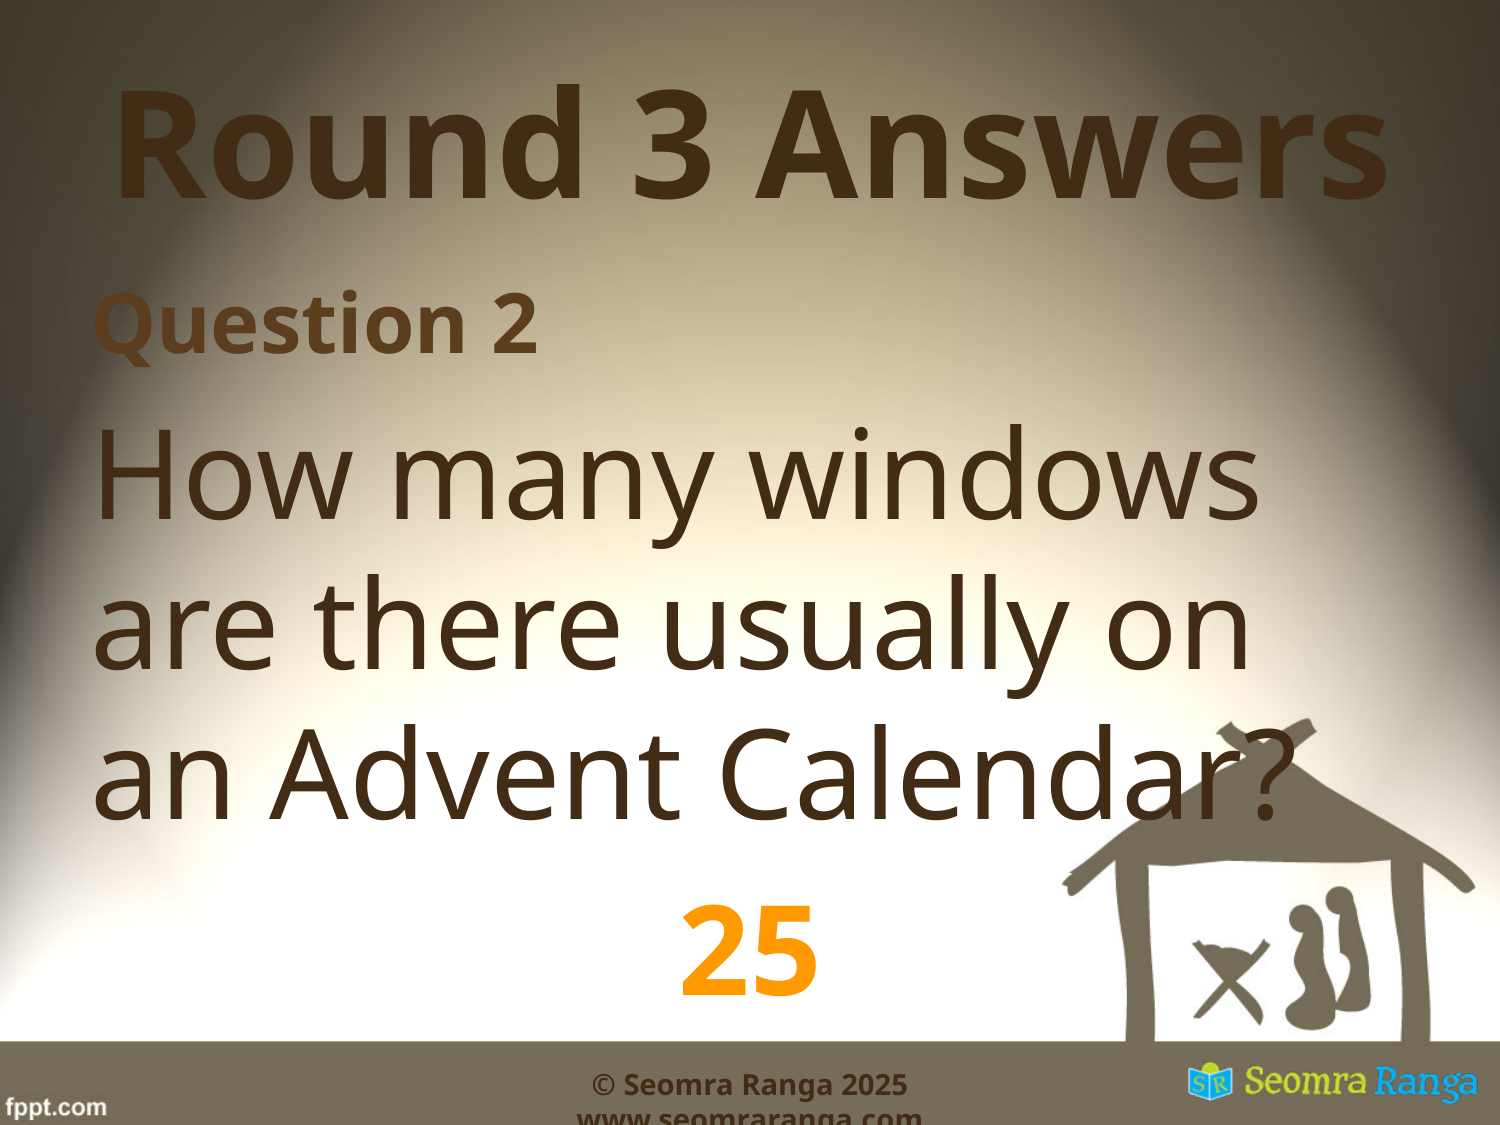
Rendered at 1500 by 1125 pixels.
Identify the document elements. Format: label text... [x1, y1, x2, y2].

list Question 2 How many windows are there usually on an Advent Calendar? 25 [75, 262, 1425, 1005]
picture [0, 0, 1500, 1125]
title Round 3 Answers [75, 45, 1425, 233]
text_box © Seomra Ranga 2025 www.seomraranga.com [401, 1058, 1099, 1125]
